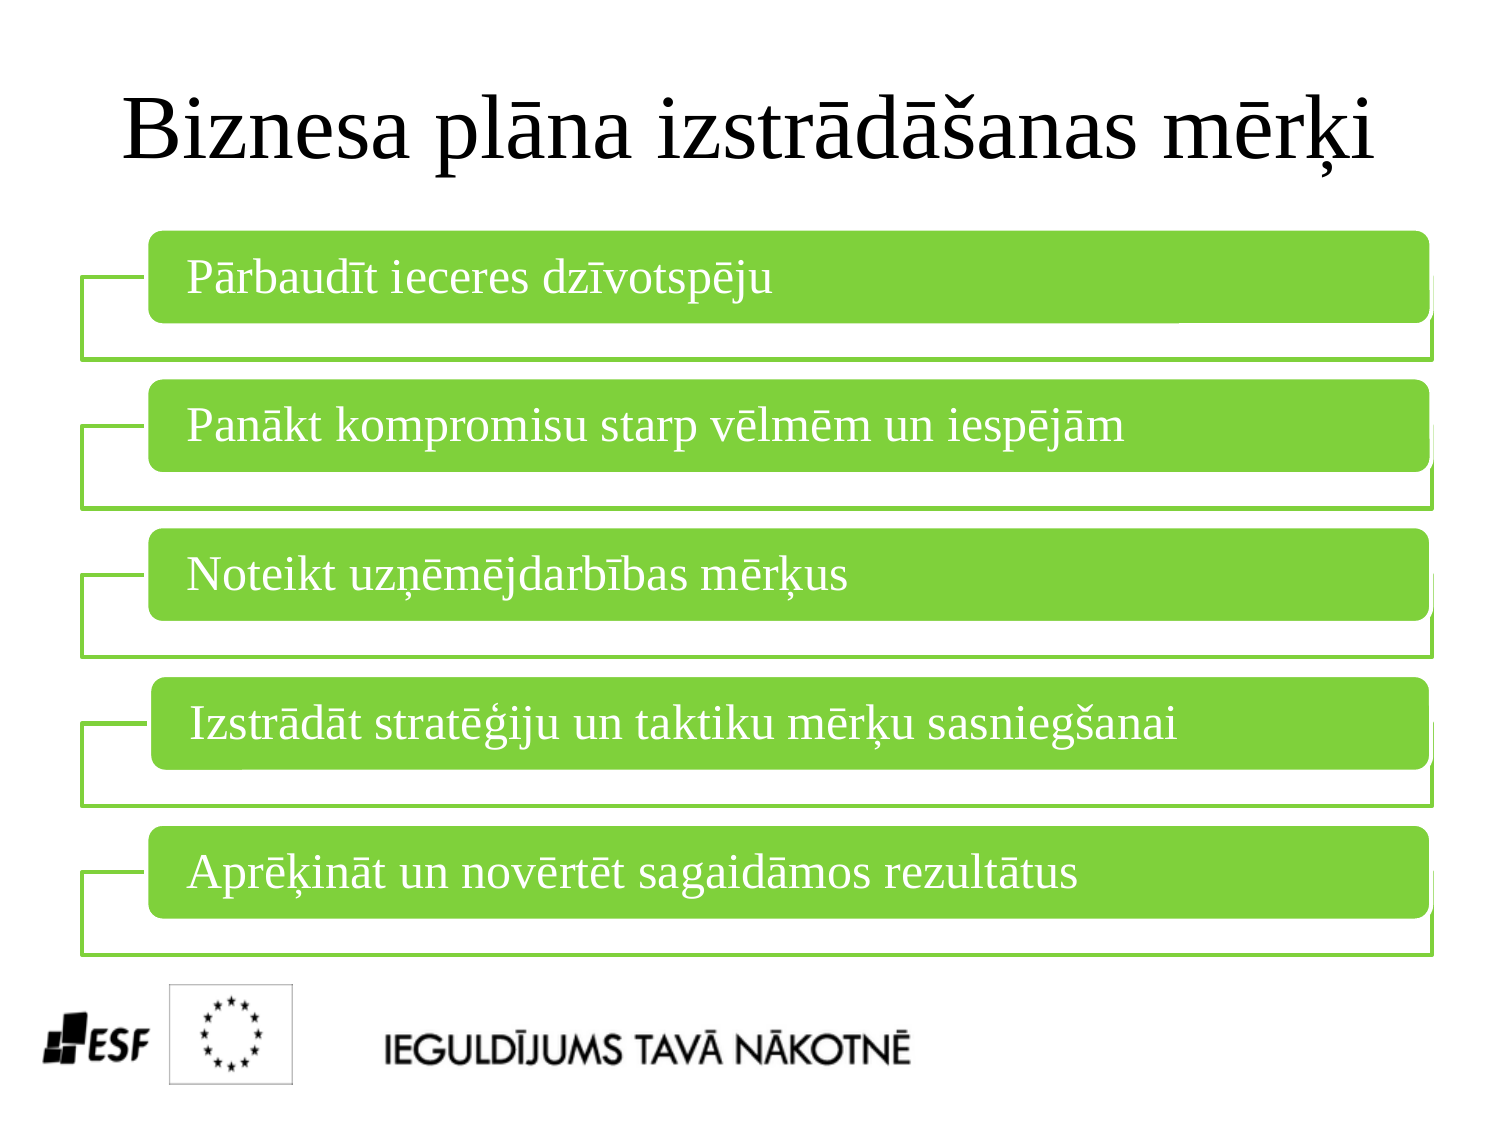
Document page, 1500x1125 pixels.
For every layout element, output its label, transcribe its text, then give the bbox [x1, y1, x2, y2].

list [81, 222, 1433, 962]
picture [374, 1019, 922, 1083]
picture [23, 984, 294, 1085]
title Biznesa plāna izstrādāšanas mērķi [75, 45, 1425, 200]
